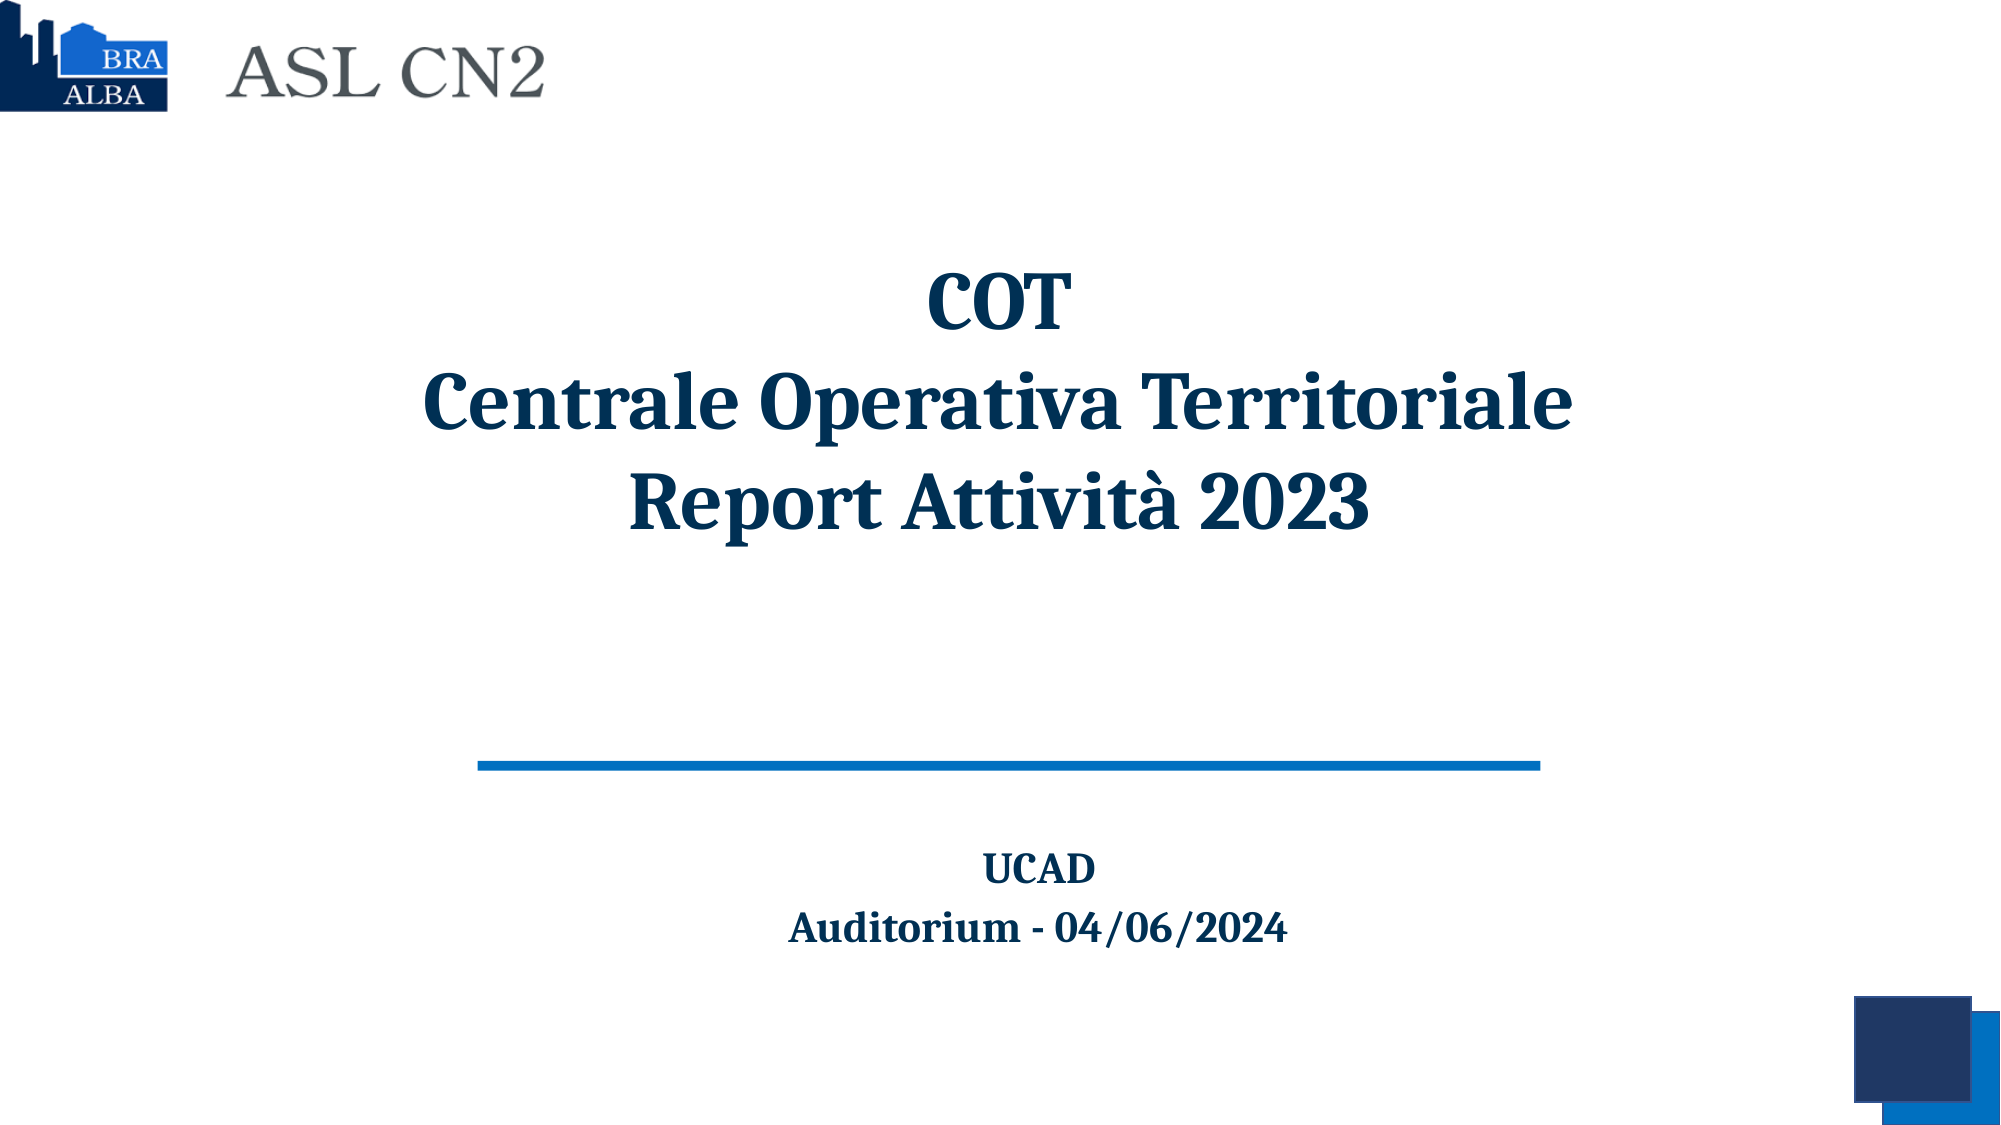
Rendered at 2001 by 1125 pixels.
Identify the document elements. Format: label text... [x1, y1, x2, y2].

text_box [1855, 996, 1971, 1103]
text_box COT Centrale Operativa Territoriale Report Attività 2023 [285, 161, 1715, 631]
picture [0, 0, 545, 112]
text_box [1882, 1012, 2000, 1125]
subtitle UCAD Auditorium - 04/06/2024 [477, 819, 1601, 976]
text_box [477, 760, 1541, 771]
